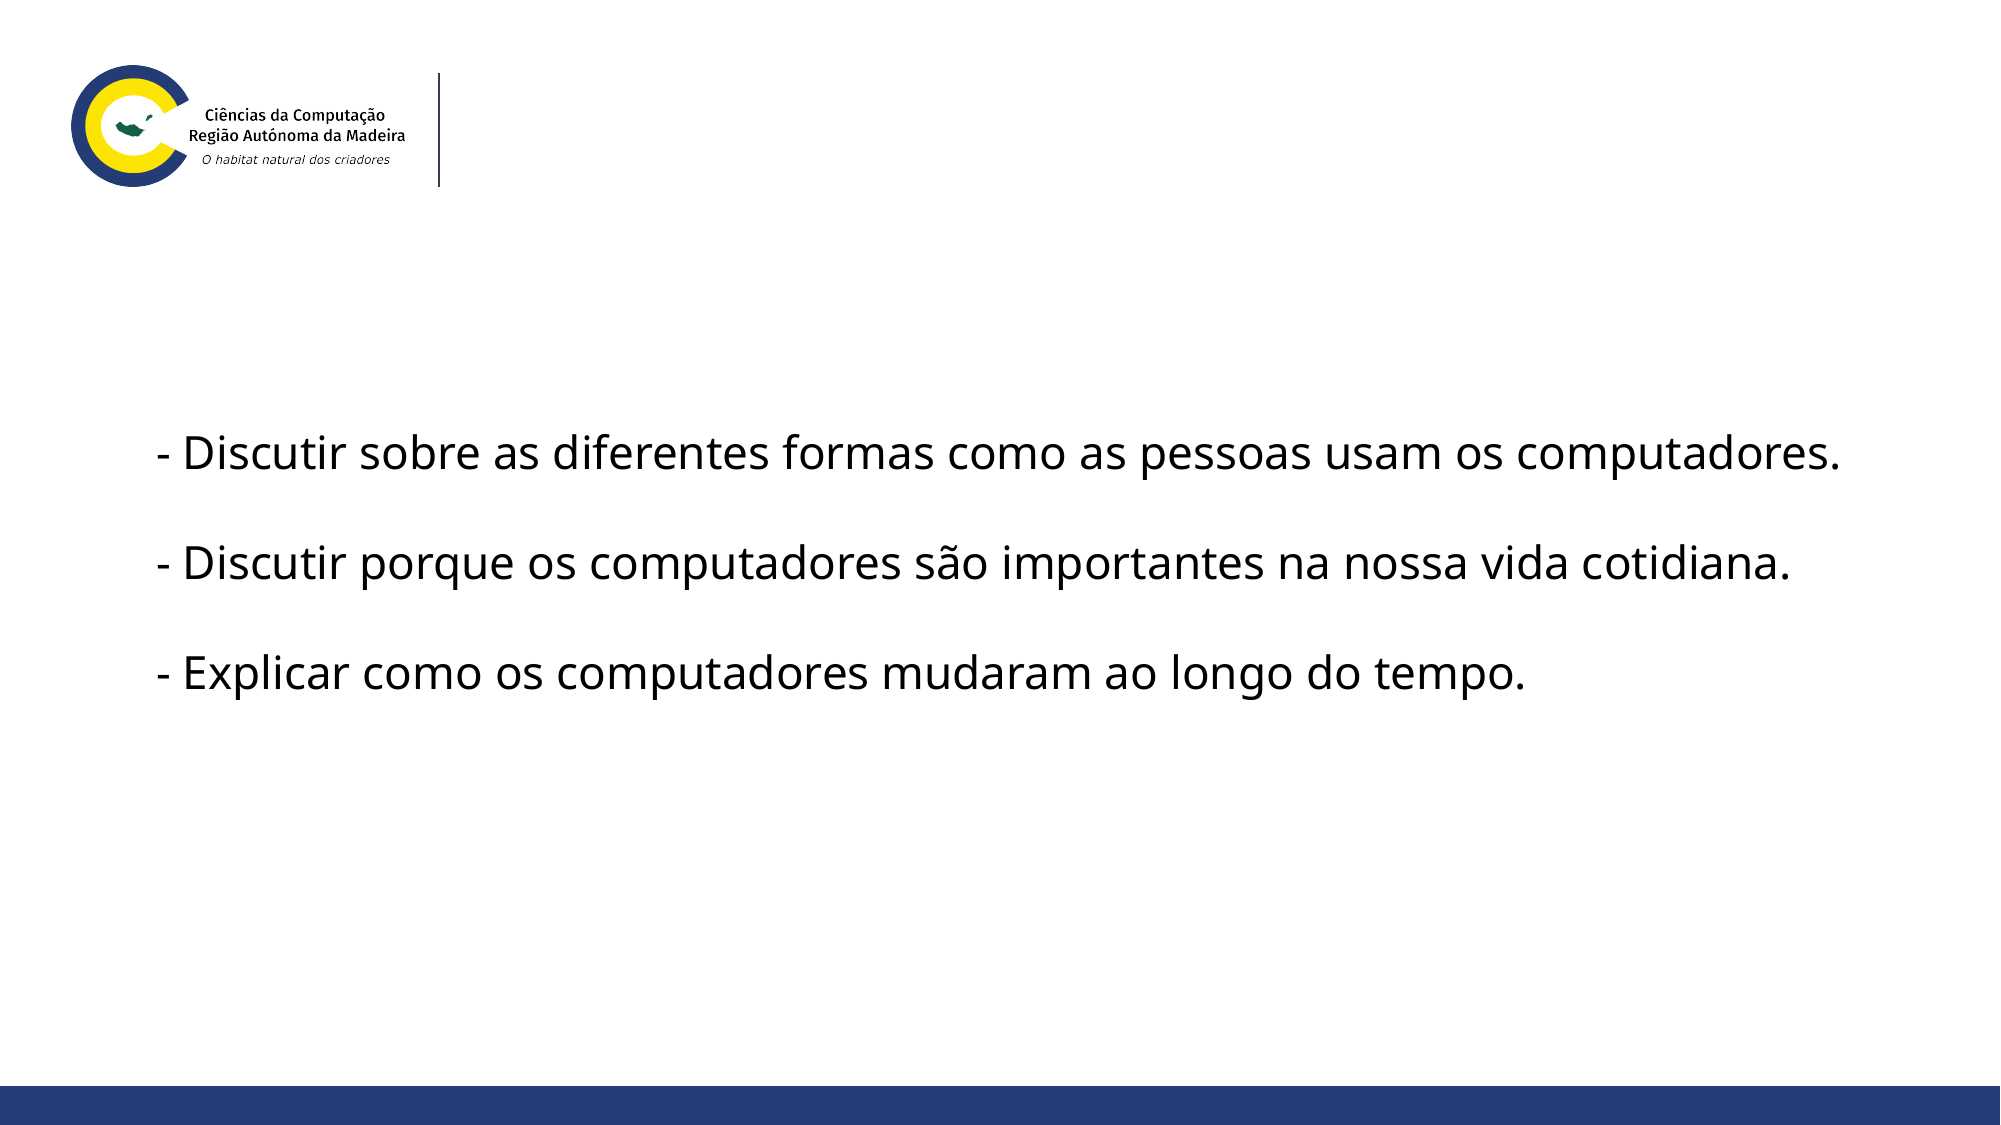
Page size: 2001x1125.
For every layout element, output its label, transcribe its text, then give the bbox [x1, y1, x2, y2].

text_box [71, 65, 440, 188]
text_box - Discutir sobre as diferentes formas como as pessoas usam os computadores. - Discutir porque os computadores são importantes na nossa vida cotidiana. - Explicar como os computadores mudaram ao longo do tempo. [141, 416, 1859, 706]
text_box [0, 1085, 2000, 1125]
